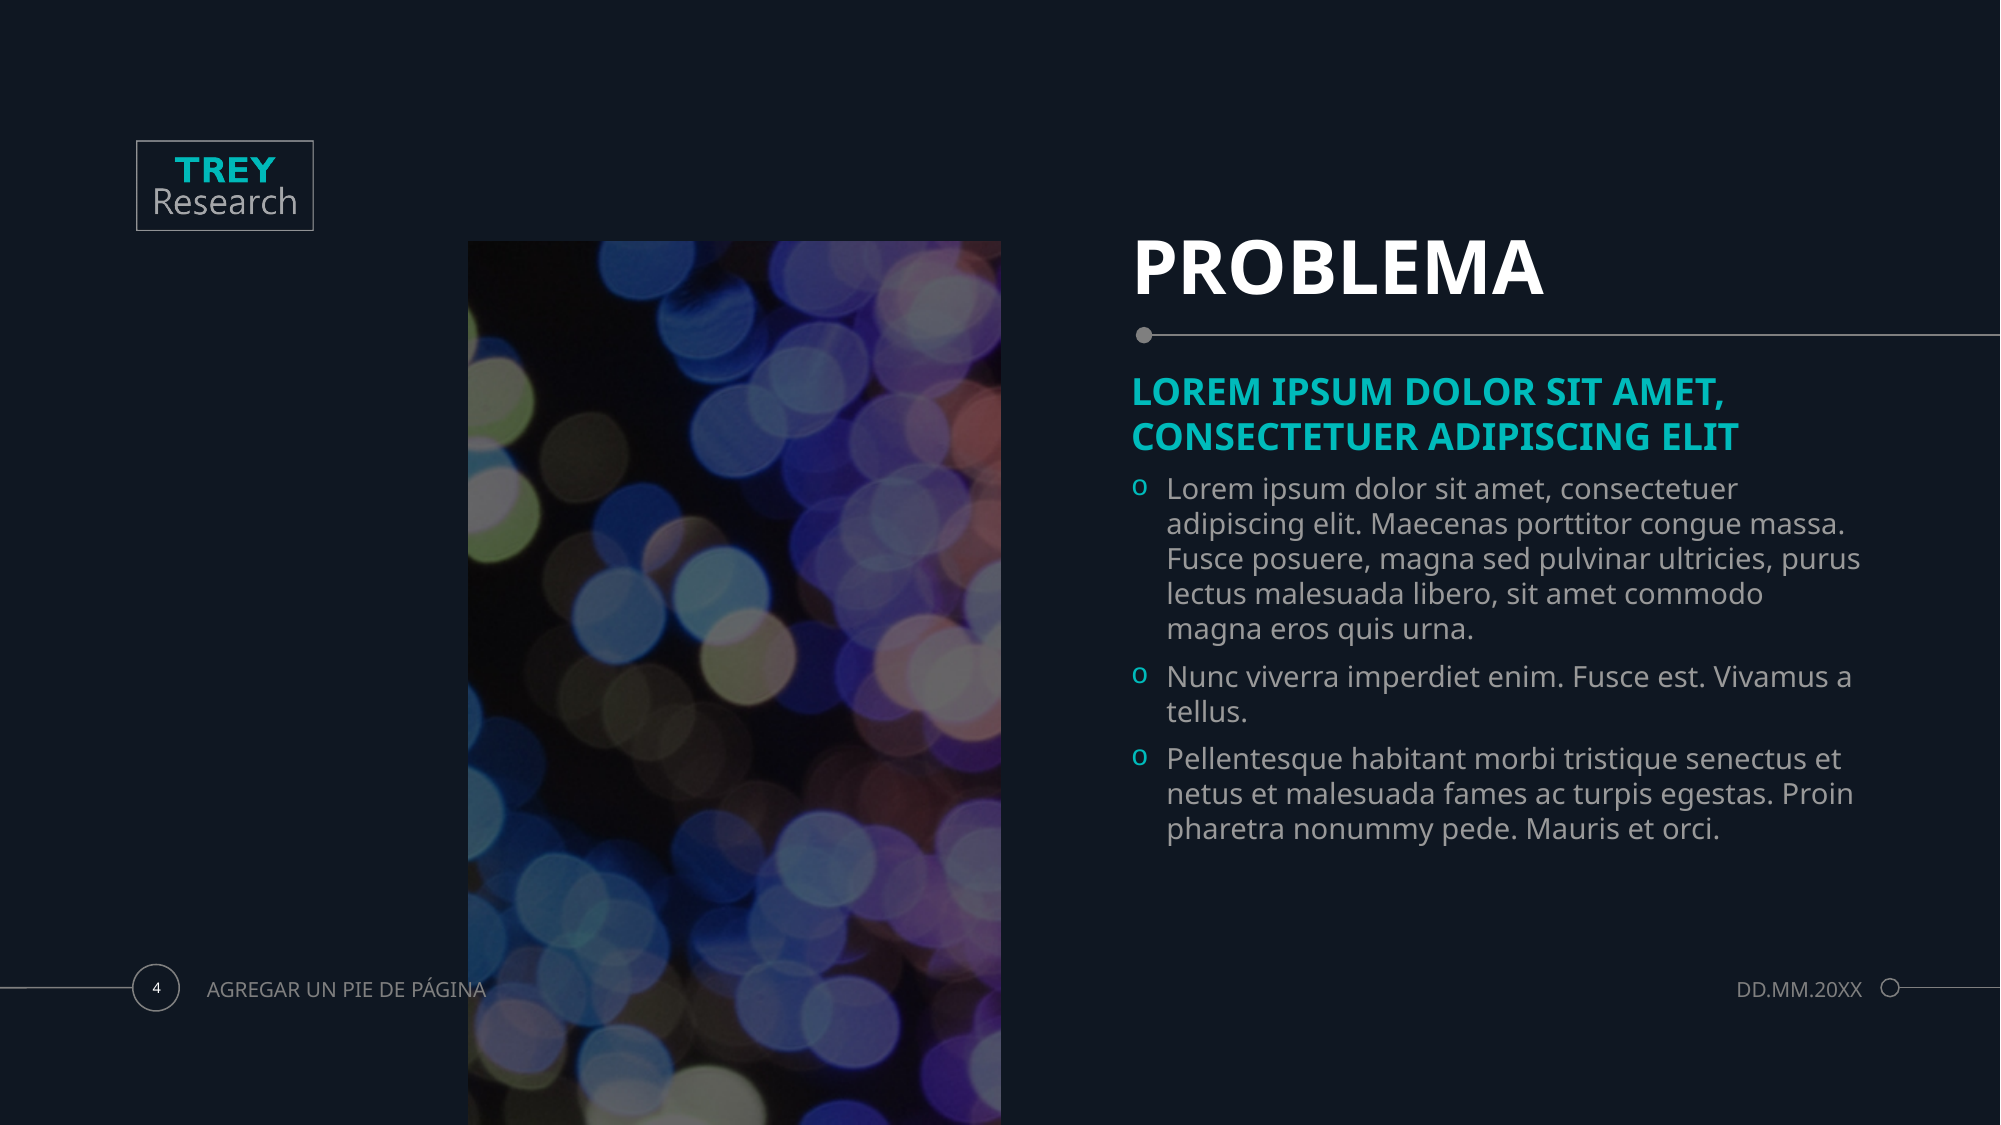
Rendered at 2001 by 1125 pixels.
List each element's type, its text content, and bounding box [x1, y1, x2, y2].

slide_number DD.MM.20XX [1643, 964, 1863, 1014]
list LOREM IPSUM DOLOR SIT AMET, CONSECTETUER ADIPISCING ELIT [1131, 368, 1865, 462]
picture [136, 140, 314, 232]
picture [467, 241, 1001, 1125]
footer AGREGAR UN PIE DE PÁGINA [191, 964, 462, 1014]
title PROBLEMA [1131, 178, 1869, 311]
list Lorem ipsum dolor sit amet, consectetuer adipiscing elit. Maecenas porttitor congue massa. Fusce posuere, magna sed pulvinar ultricies, purus lectus malesuada libero, sit amet commodo magna eros quis urna. Nunc viverra imperdiet enim. Fusce est. Vivamus a tellus. Pellentesque habitant morbi tristique senectus et netus et malesuada fames ac turpis egestas. Proin pharetra nonummy pede. Mauris et orci. [1131, 470, 1867, 870]
slide_number ‹#› [127, 964, 186, 1014]
